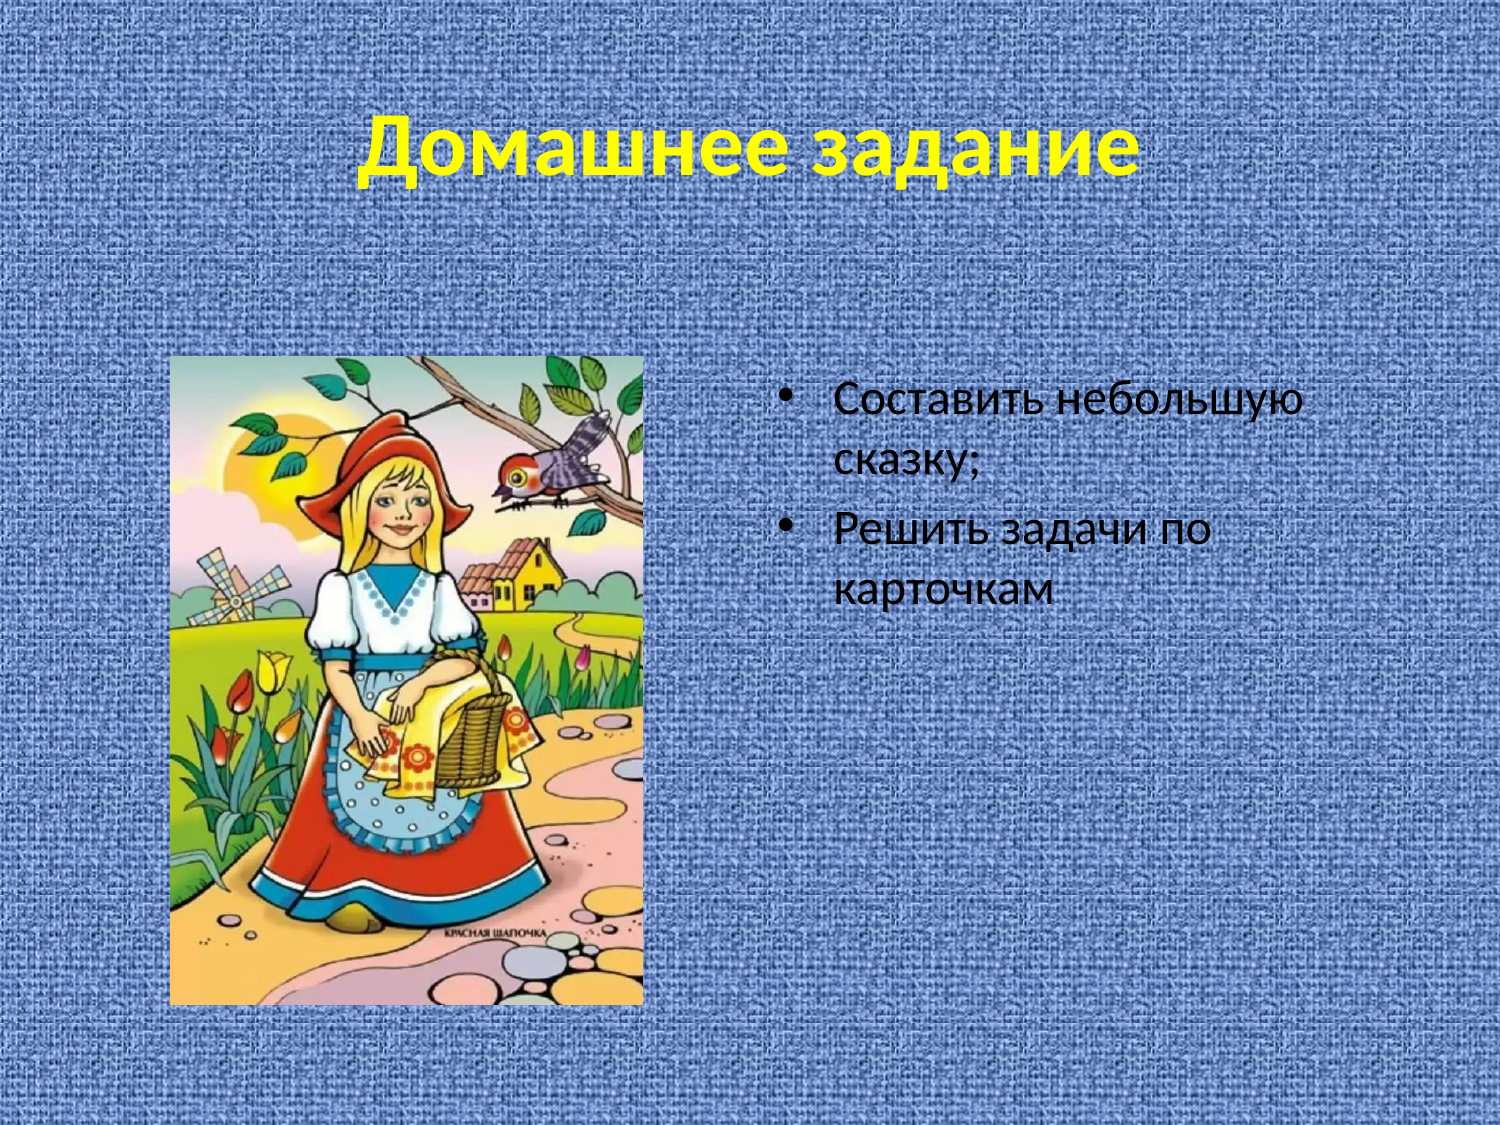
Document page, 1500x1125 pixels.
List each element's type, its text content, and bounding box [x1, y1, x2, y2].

title Домашнее задание [75, 45, 1425, 233]
picture [0, 0, 1500, 1125]
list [169, 356, 643, 1006]
list Составить небольшую сказку; Решить задачи по карточкам [761, 356, 1425, 1005]
